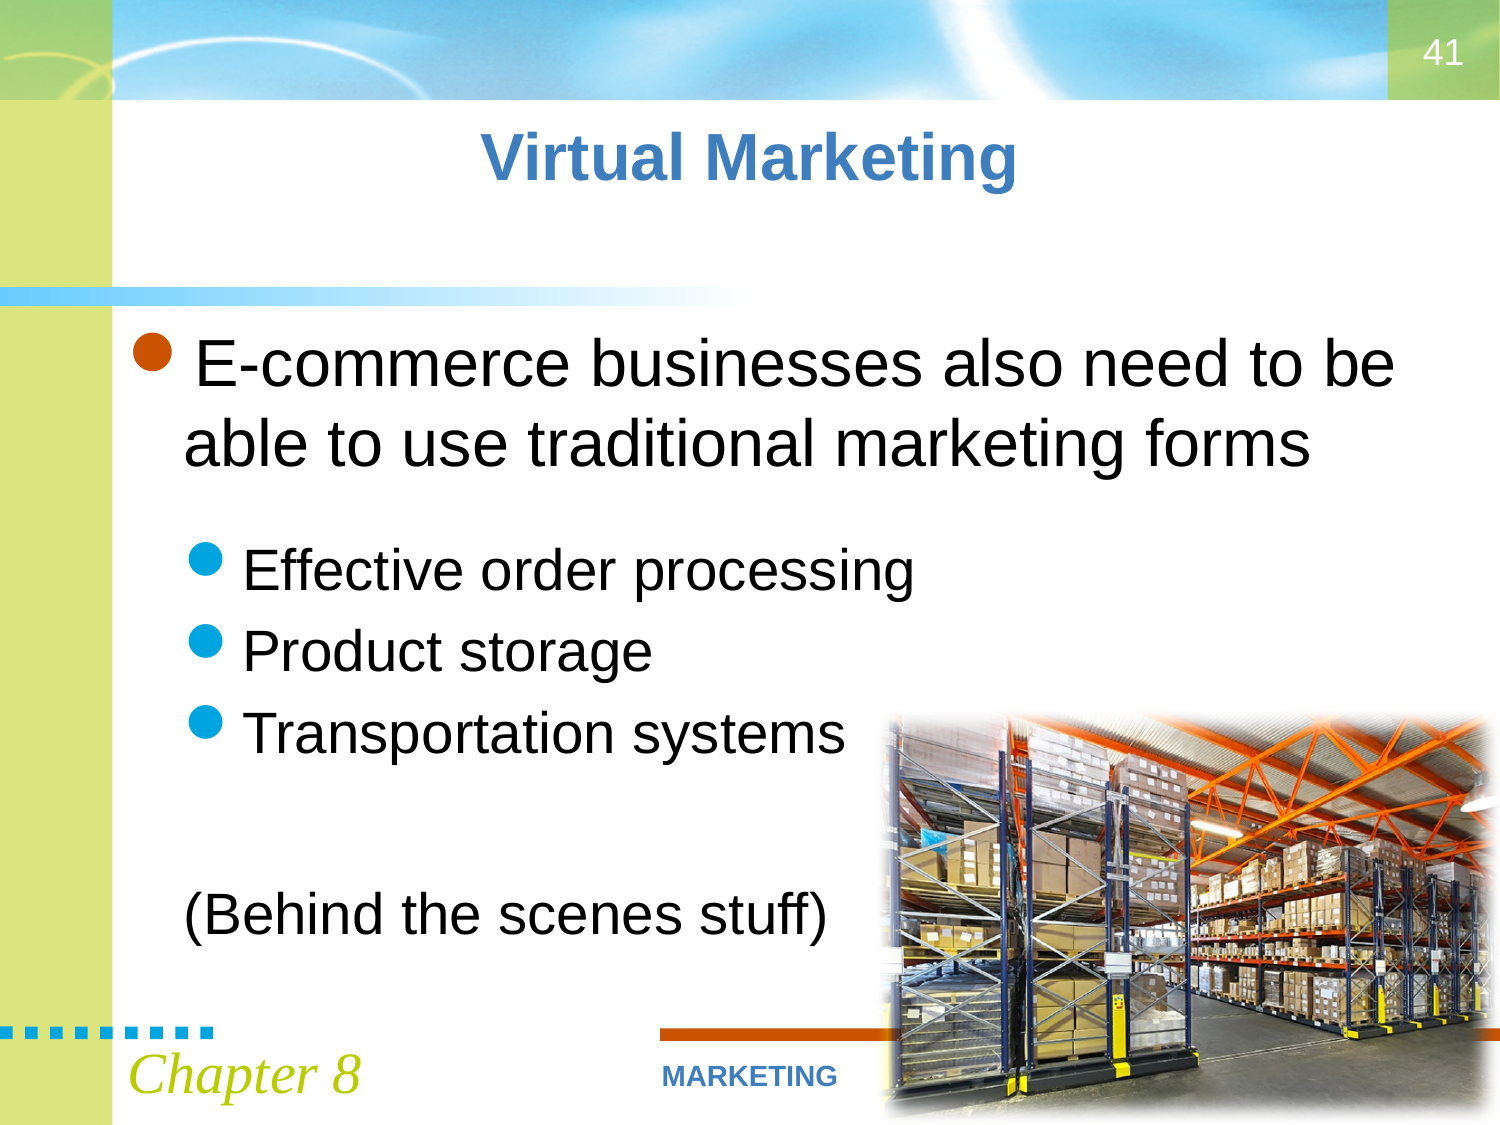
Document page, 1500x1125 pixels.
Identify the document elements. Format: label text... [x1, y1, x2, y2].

slide_number 41 [1387, 0, 1500, 101]
title Virtual Marketing [112, 99, 1388, 288]
footer Chapter 8 [112, 1013, 638, 1113]
picture [874, 708, 1500, 1125]
list E-commerce businesses also need to be able to use traditional marketing forms Effective order processing Product storage Transportation systems (Behind the scenes stuff) [112, 312, 1451, 1013]
